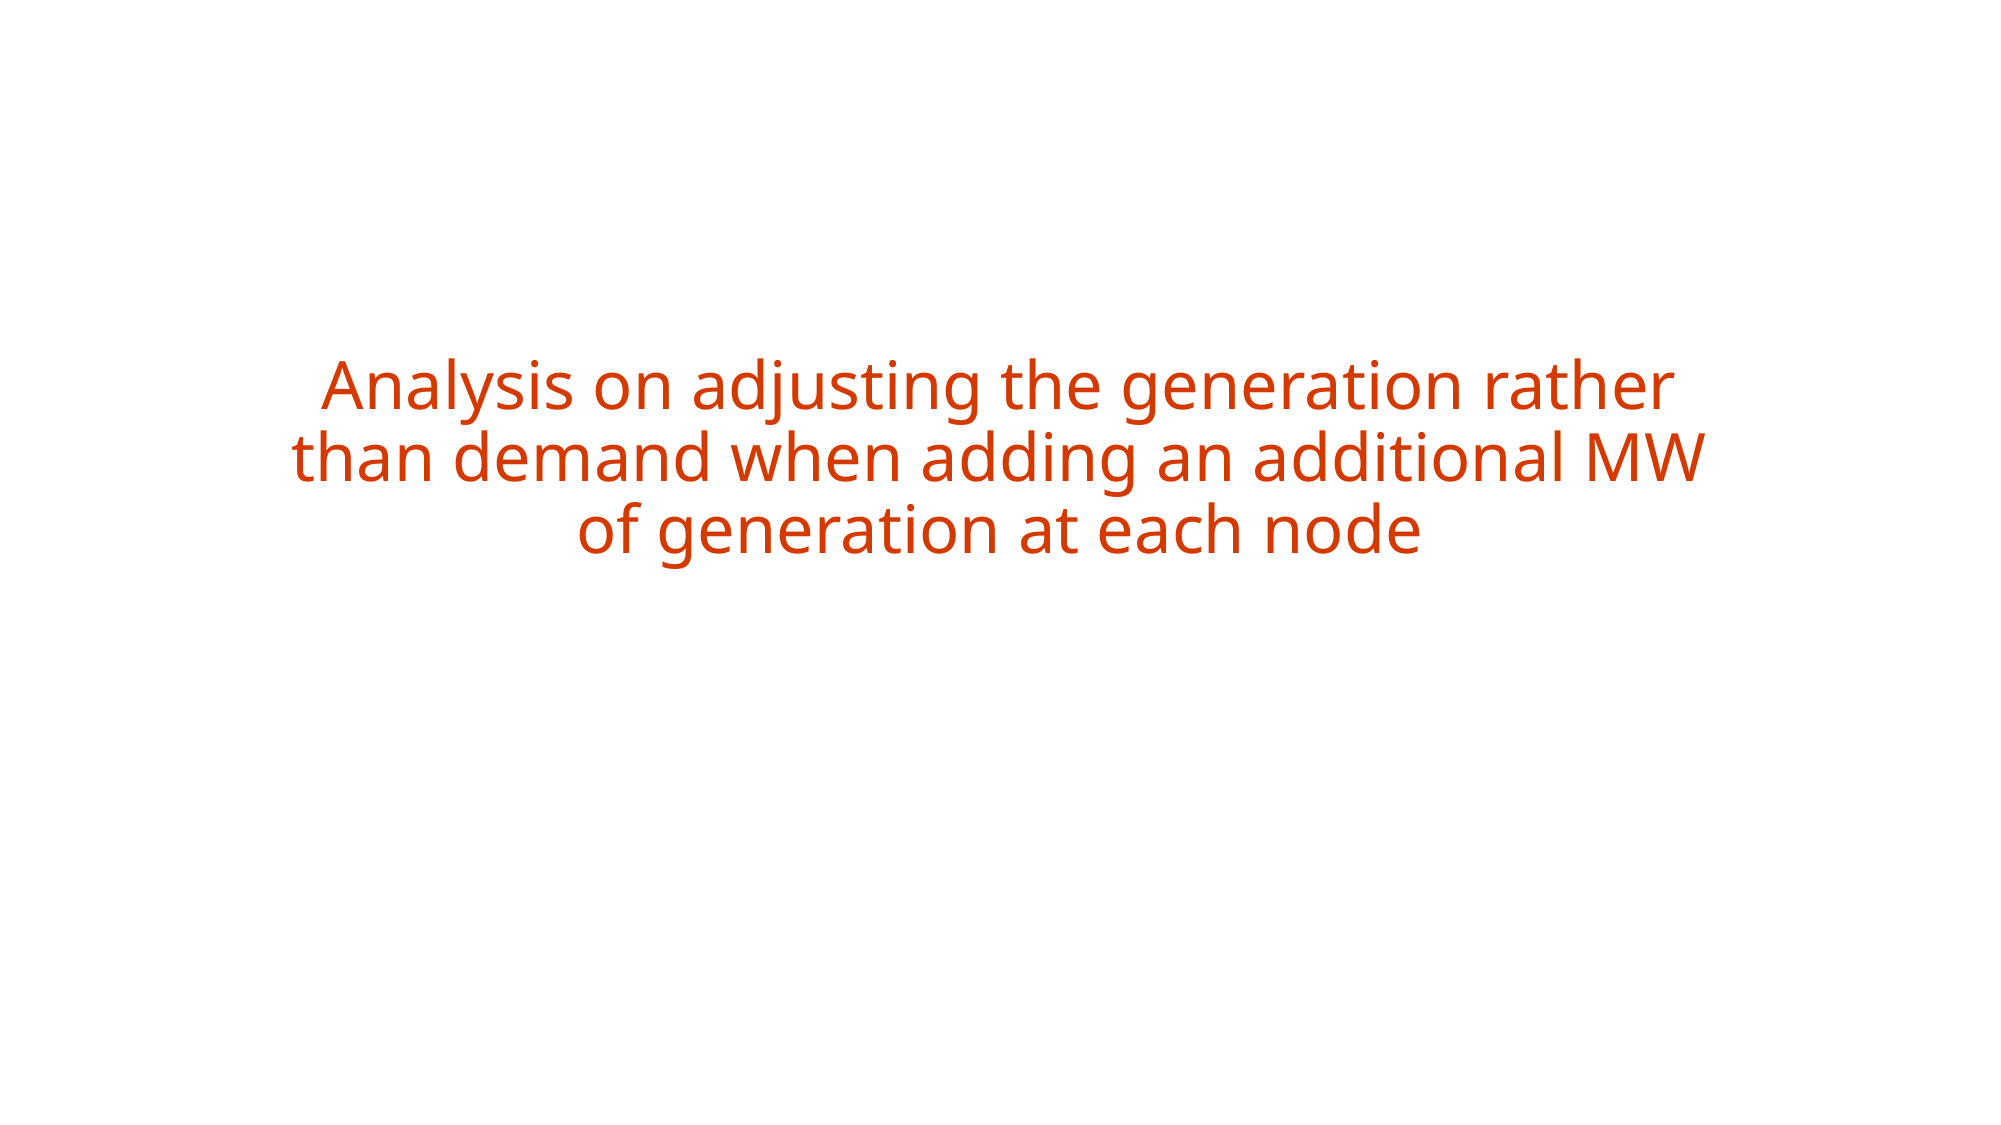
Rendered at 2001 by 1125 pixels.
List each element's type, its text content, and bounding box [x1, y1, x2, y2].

title Analysis on adjusting the generation rather than demand when adding an additional MW of generation at each node [249, 184, 1750, 576]
